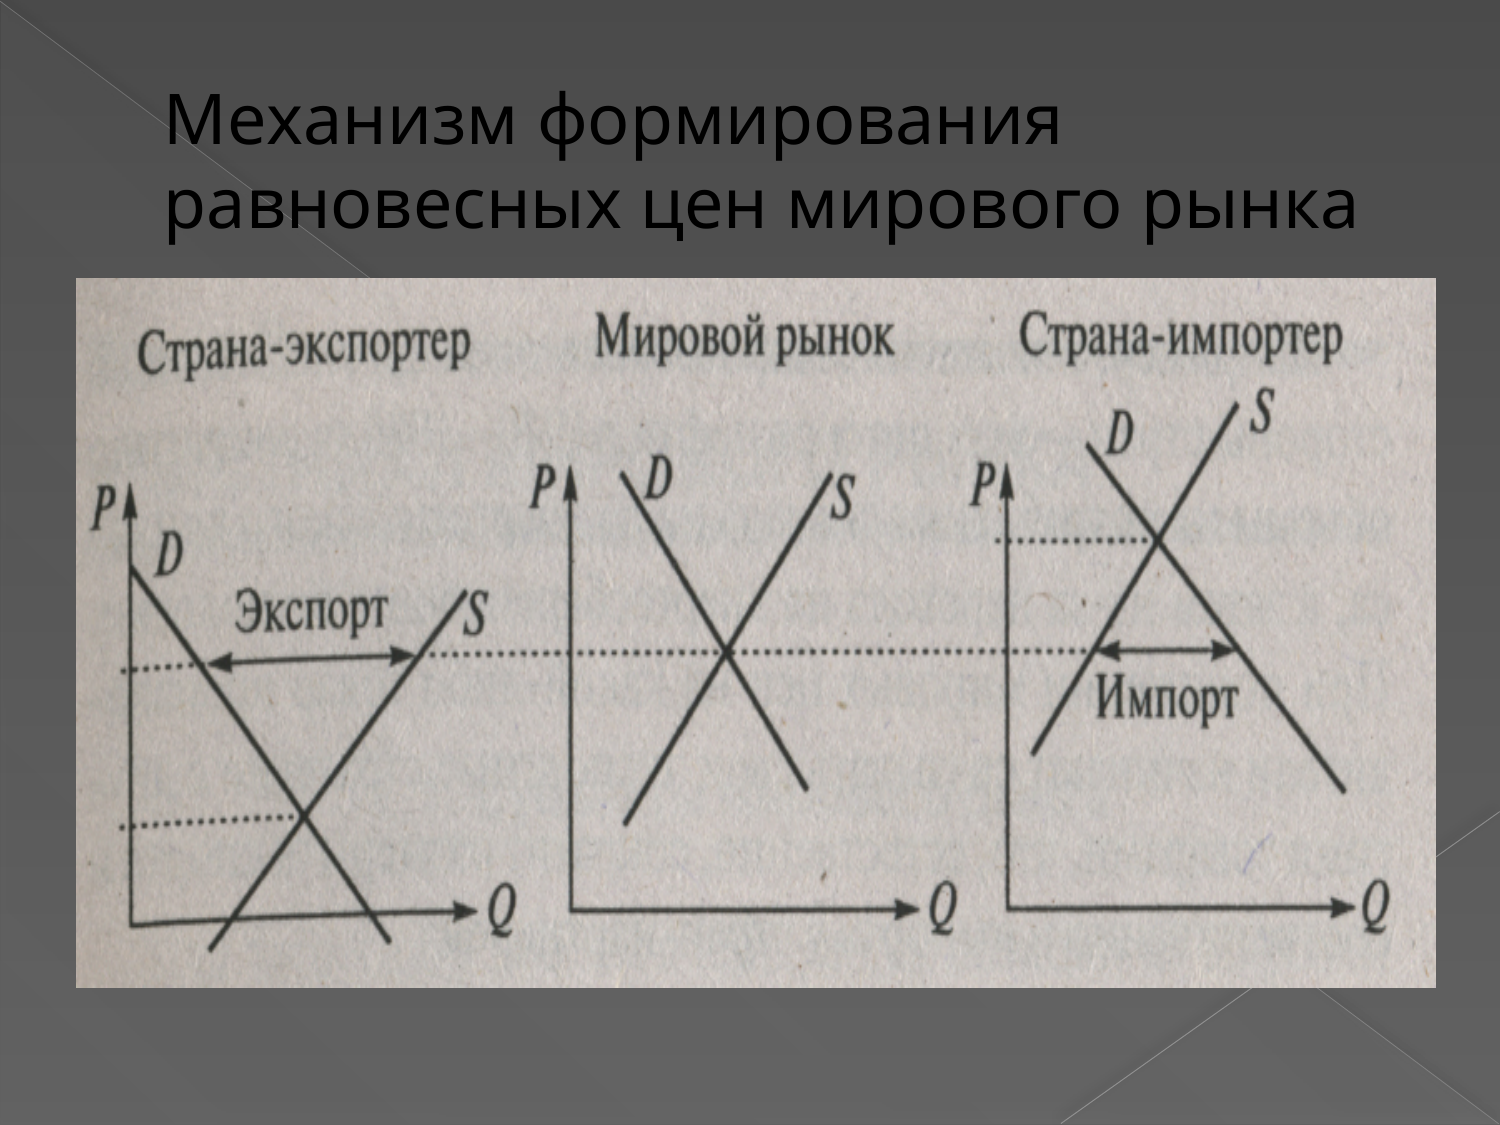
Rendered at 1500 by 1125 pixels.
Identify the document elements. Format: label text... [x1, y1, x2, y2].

picture [76, 278, 1436, 988]
title Механизм формирования равновесных цен мирового рынка [75, 43, 1425, 267]
